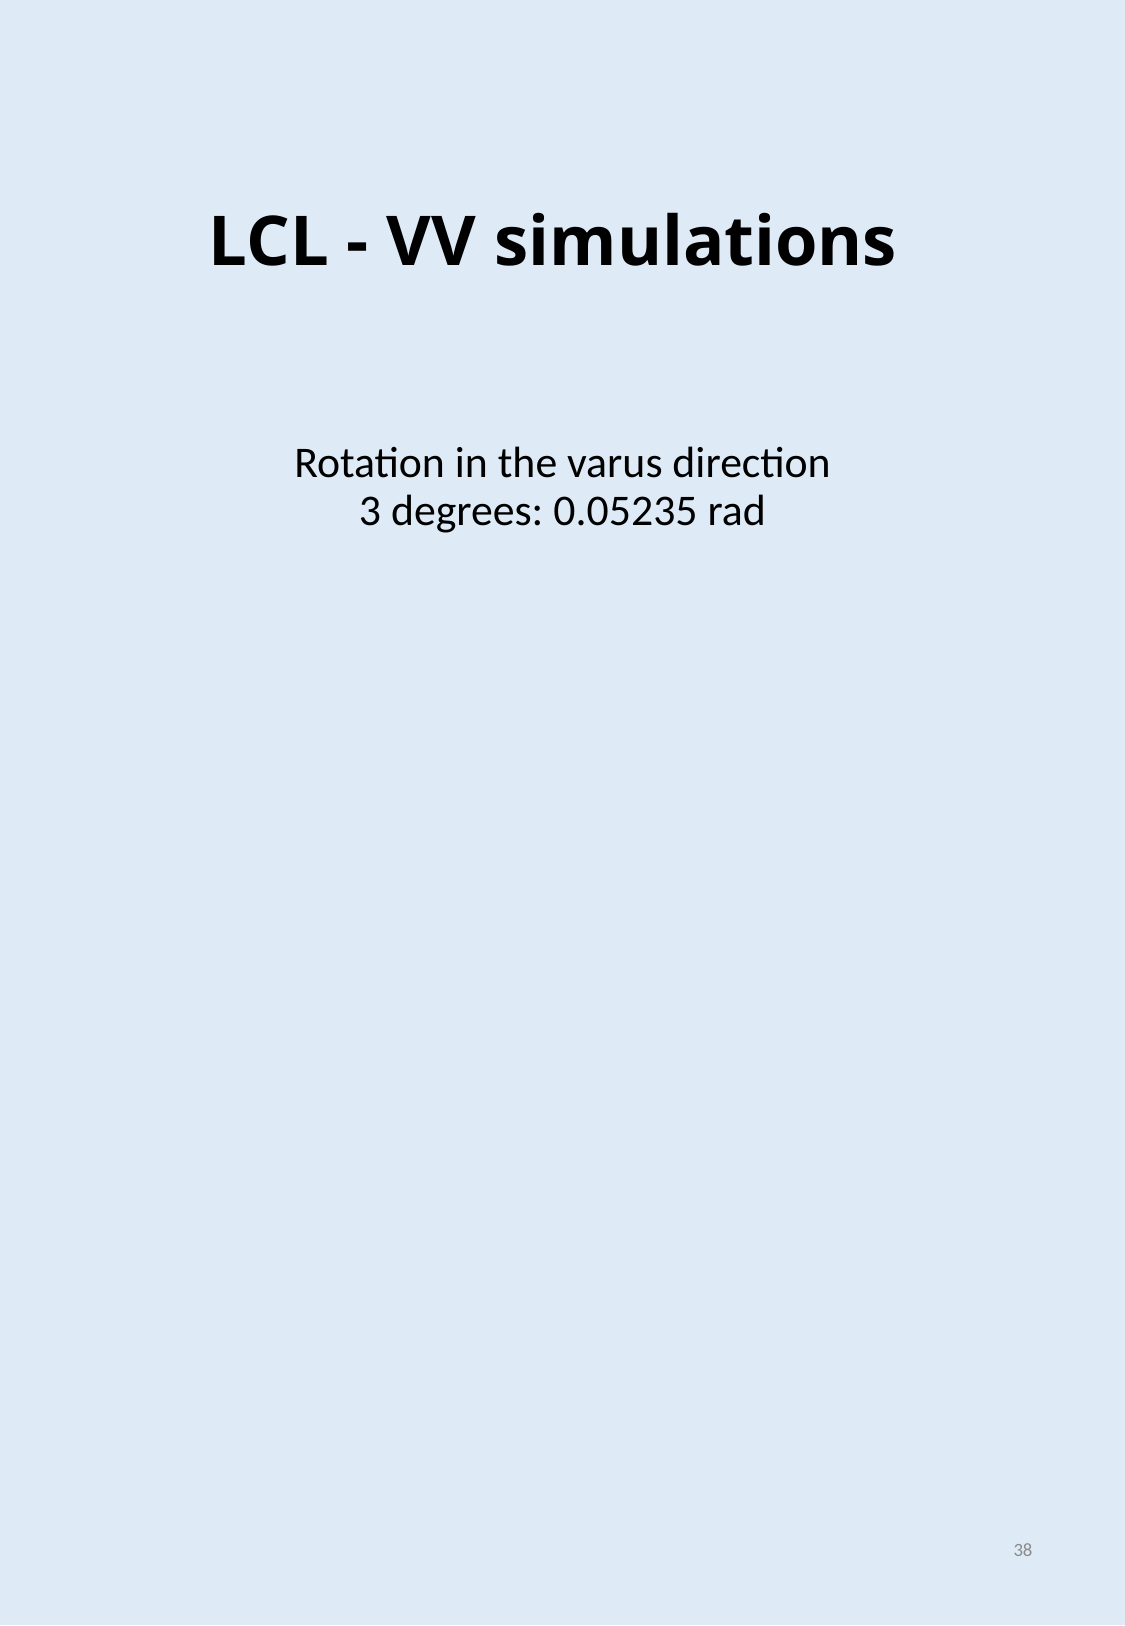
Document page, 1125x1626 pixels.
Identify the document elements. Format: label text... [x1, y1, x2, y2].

title LCL - VV simulations [77, 86, 1048, 401]
list Rotation in the varus direction 3 degrees: 0.05235 rad [77, 432, 1048, 1464]
slide_number 38 [794, 1506, 1048, 1593]
